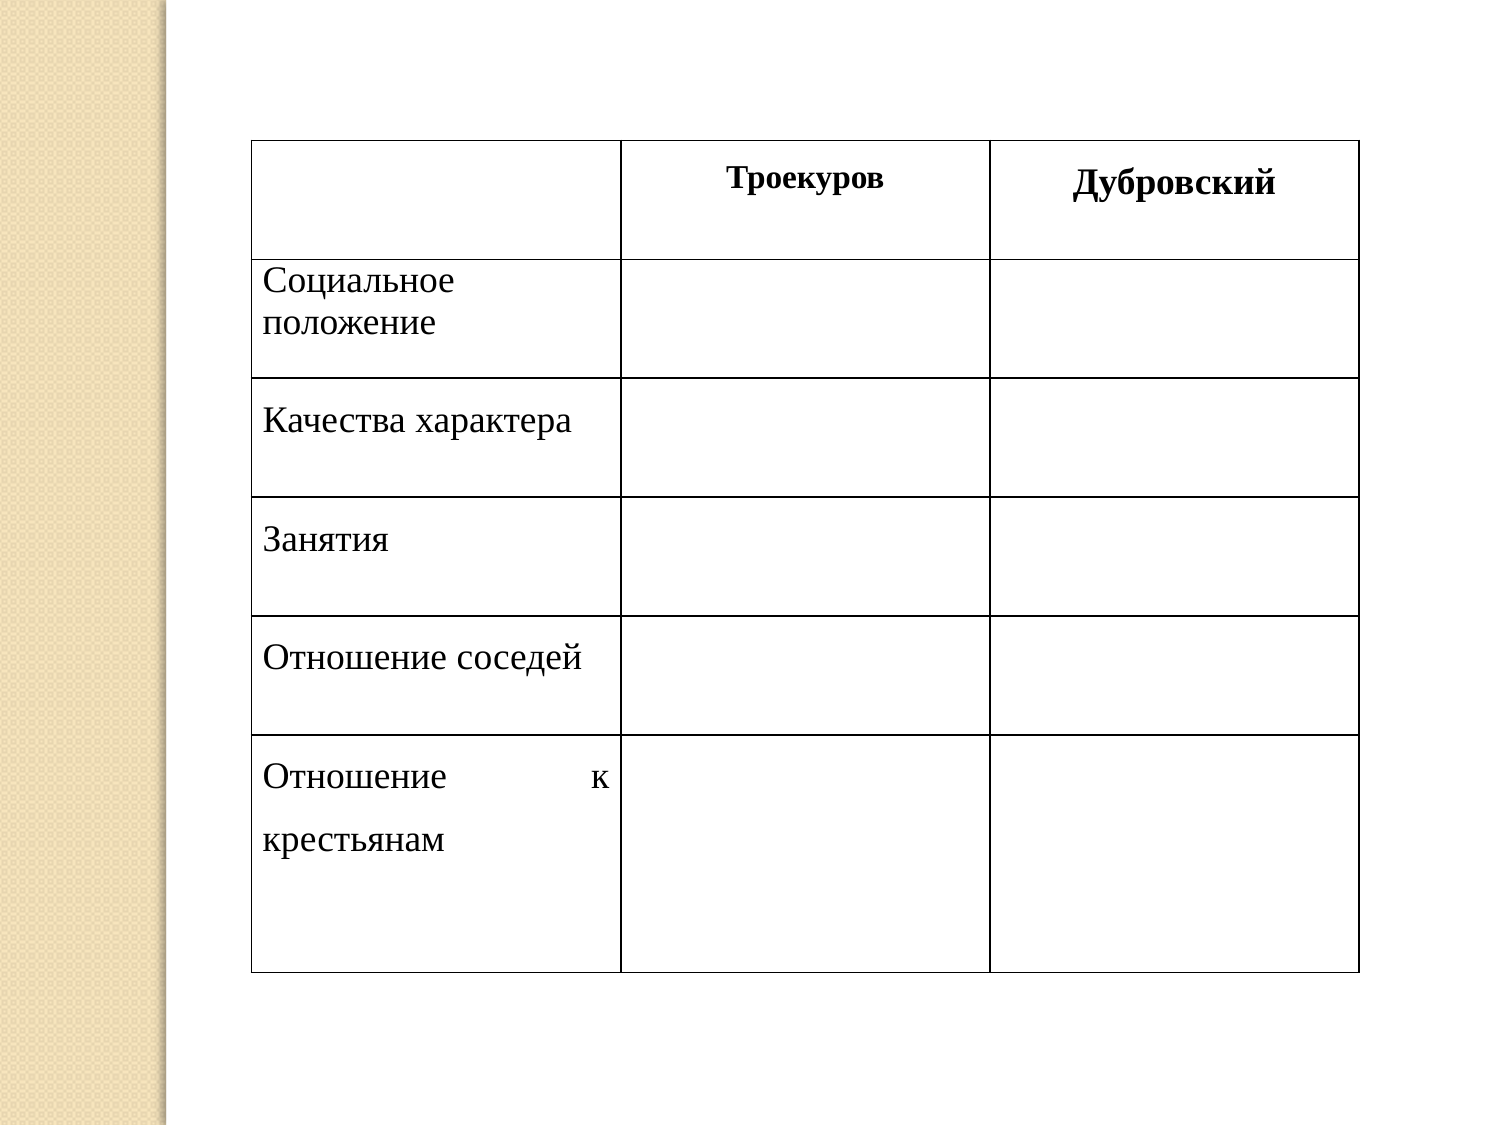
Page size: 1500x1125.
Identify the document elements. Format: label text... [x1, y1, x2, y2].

table_cell [991, 617, 1358, 734]
table_cell [991, 379, 1358, 496]
table_cell [622, 379, 989, 496]
table_header Троекуров [622, 141, 989, 259]
table_cell [991, 260, 1358, 377]
table_cell [991, 498, 1358, 615]
table_cell Занятия [252, 498, 620, 615]
table_cell Отношение к крестьянам [252, 736, 620, 972]
table_cell Качества характера [252, 379, 620, 496]
table_header [252, 141, 620, 259]
table_cell [622, 260, 989, 377]
table_cell Отношение соседей [252, 617, 620, 734]
table_cell [622, 498, 989, 615]
table_header Дубровский [991, 141, 1358, 259]
table_cell [991, 736, 1358, 972]
table_cell [622, 617, 989, 734]
table_cell [622, 736, 989, 972]
table_cell Социальное положение [252, 260, 620, 377]
